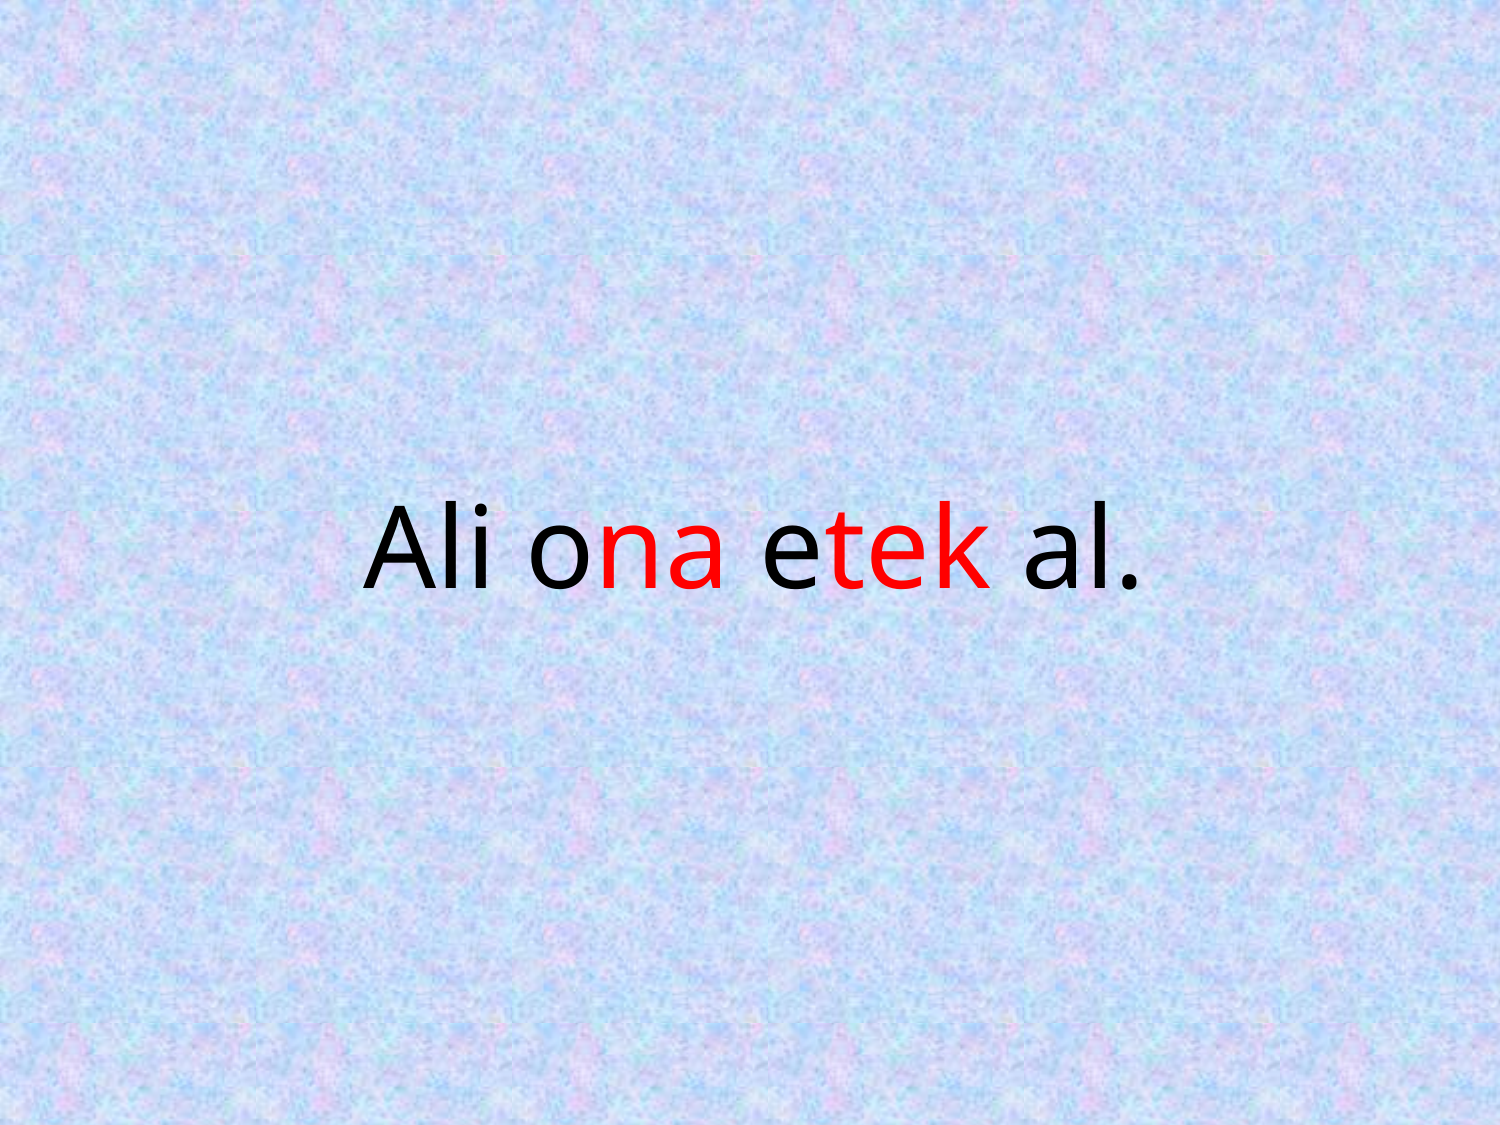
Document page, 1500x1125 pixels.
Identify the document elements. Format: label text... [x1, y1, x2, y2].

title Ali ona etek al. [117, 421, 1393, 663]
picture [0, 0, 1500, 1125]
